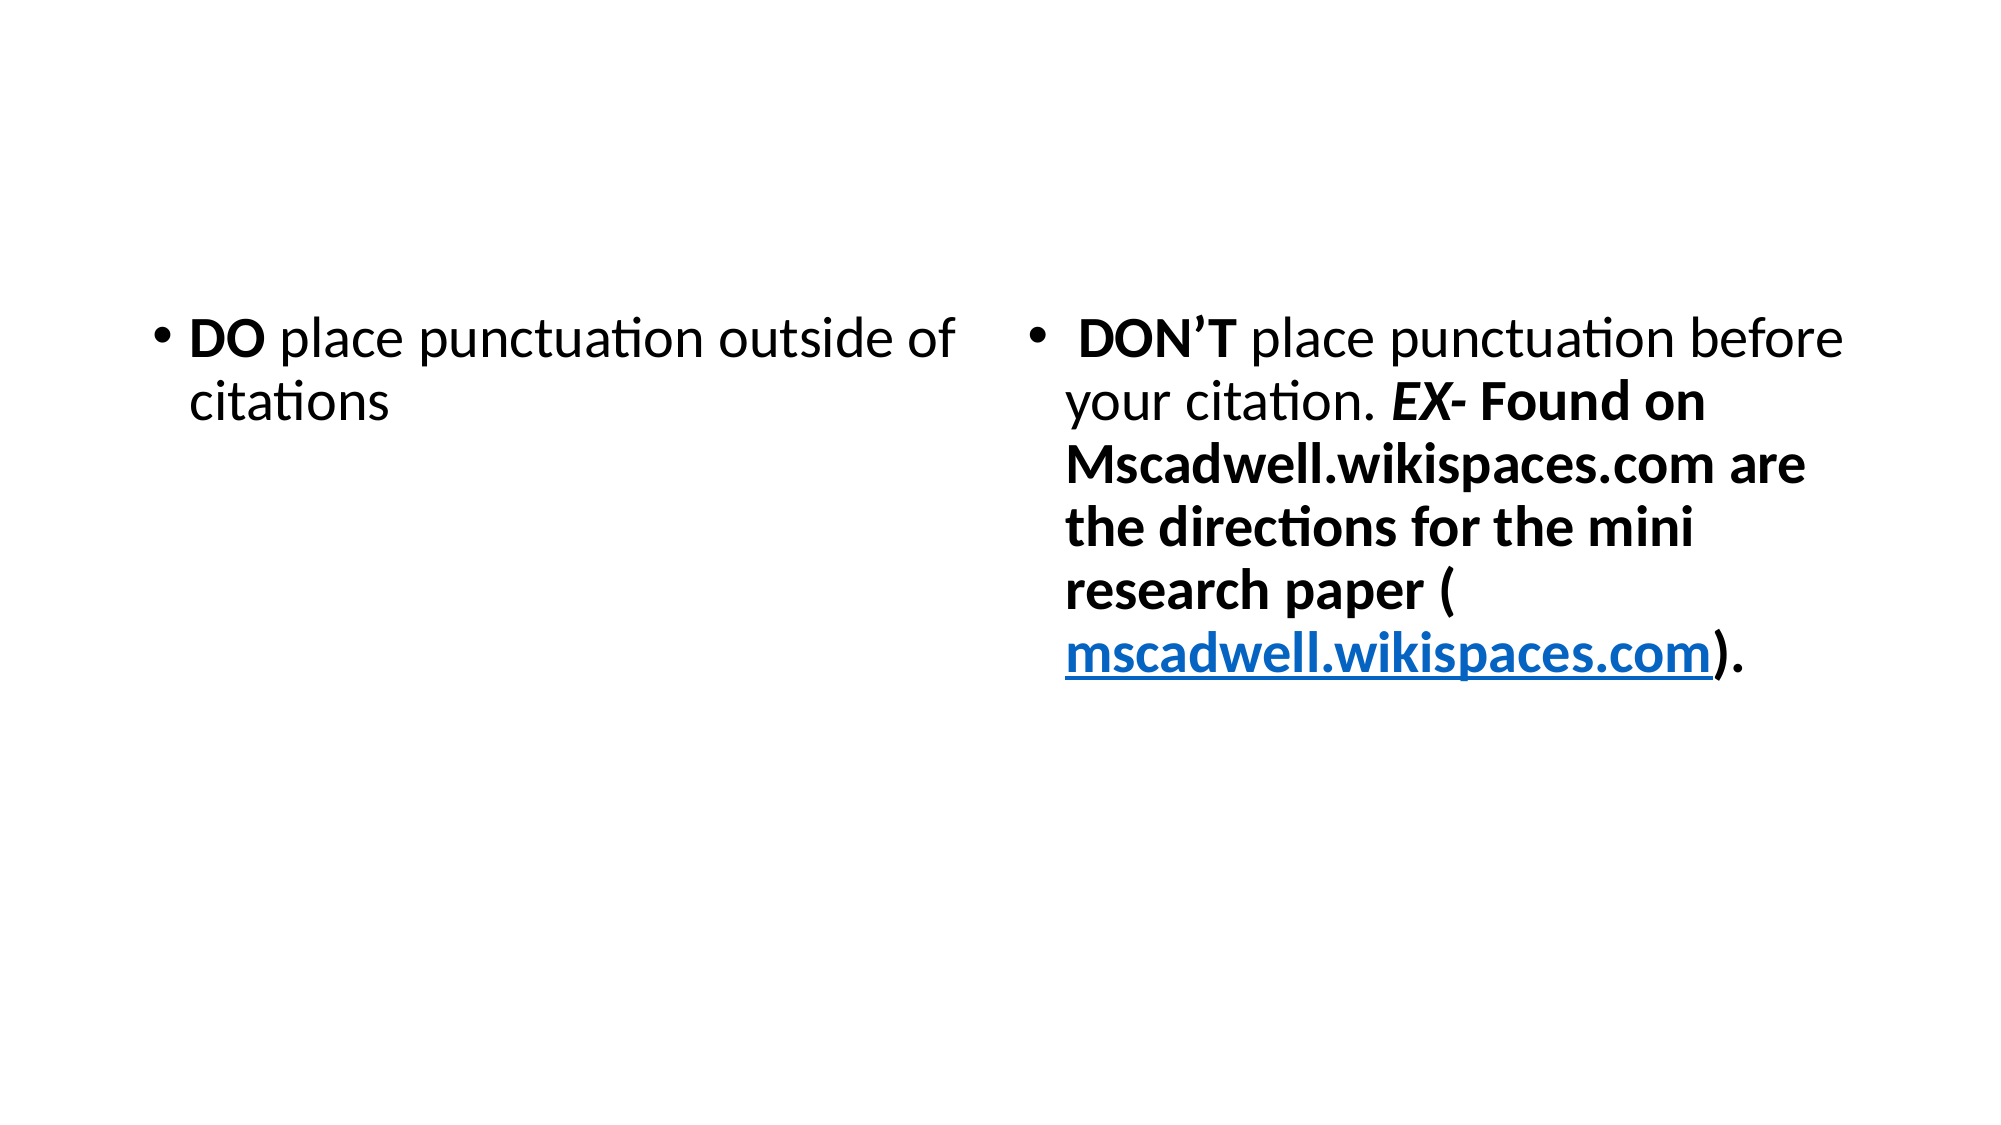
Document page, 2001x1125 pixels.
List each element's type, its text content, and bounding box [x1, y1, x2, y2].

list DO place punctuation outside of citations [137, 299, 988, 1014]
list DON’T place punctuation before your citation. EX- Found on Mscadwell.wikispaces.com are the directions for the mini research paper (mscadwell.wikispaces.com). [1012, 299, 1863, 1014]
